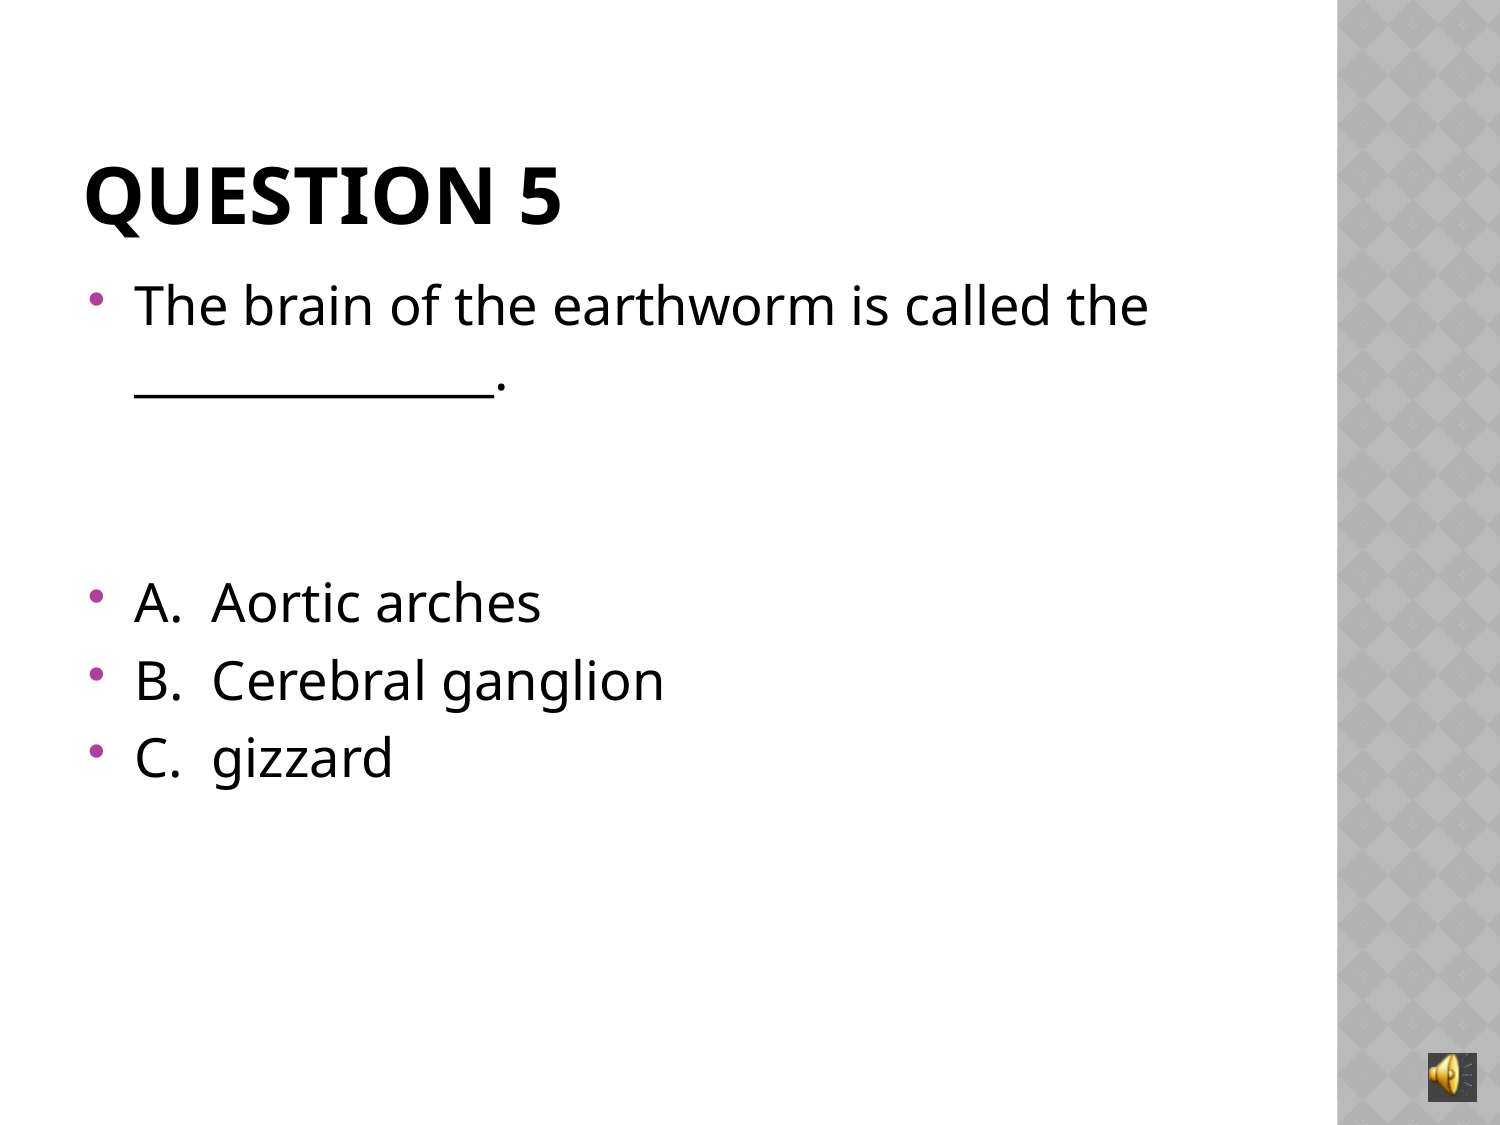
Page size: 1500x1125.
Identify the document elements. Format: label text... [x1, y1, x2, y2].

title Question 5 [75, 52, 1263, 240]
picture [1427, 1052, 1479, 1104]
list The brain of the earthworm is called the _______________. A. Aortic arches B. Cerebral ganglion C. gizzard [75, 264, 1263, 1059]
